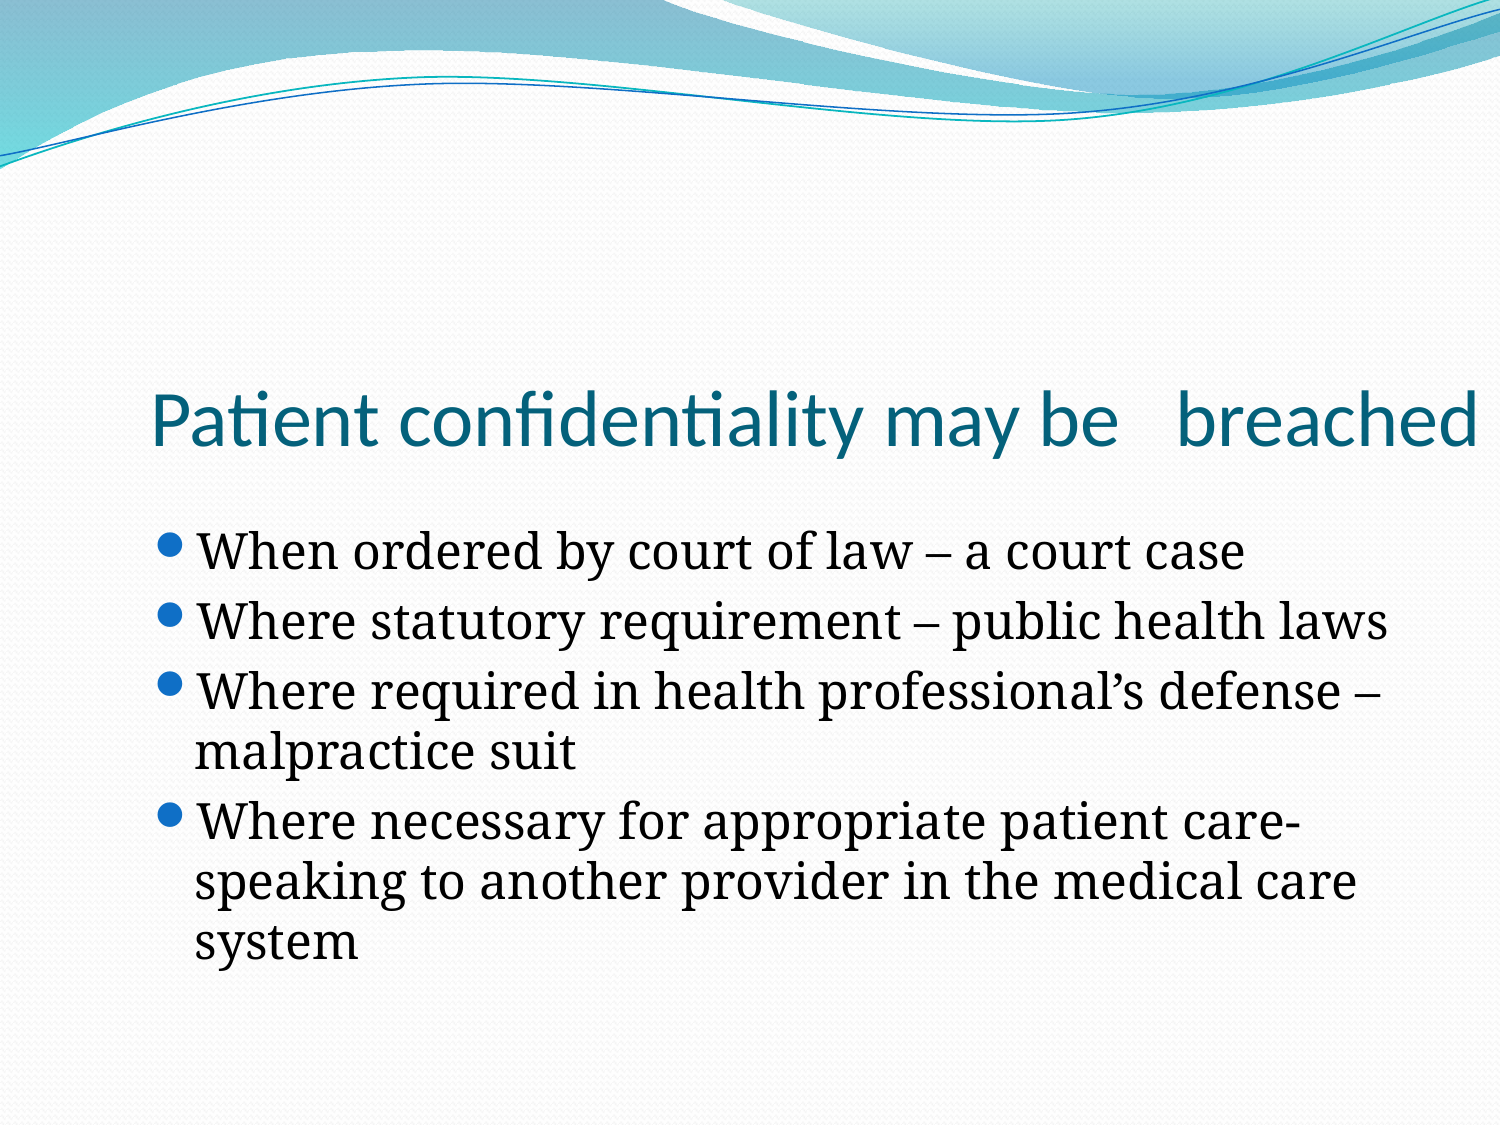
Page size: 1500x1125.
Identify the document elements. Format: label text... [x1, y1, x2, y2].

title Patient confidentiality may be breached [150, 275, 1500, 463]
list When ordered by court of law – a court case Where statutory requirement – public health laws Where required in health professional’s defense –malpractice suit Where necessary for appropriate patient care-speaking to another provider in the medical care system [75, 512, 1425, 1125]
